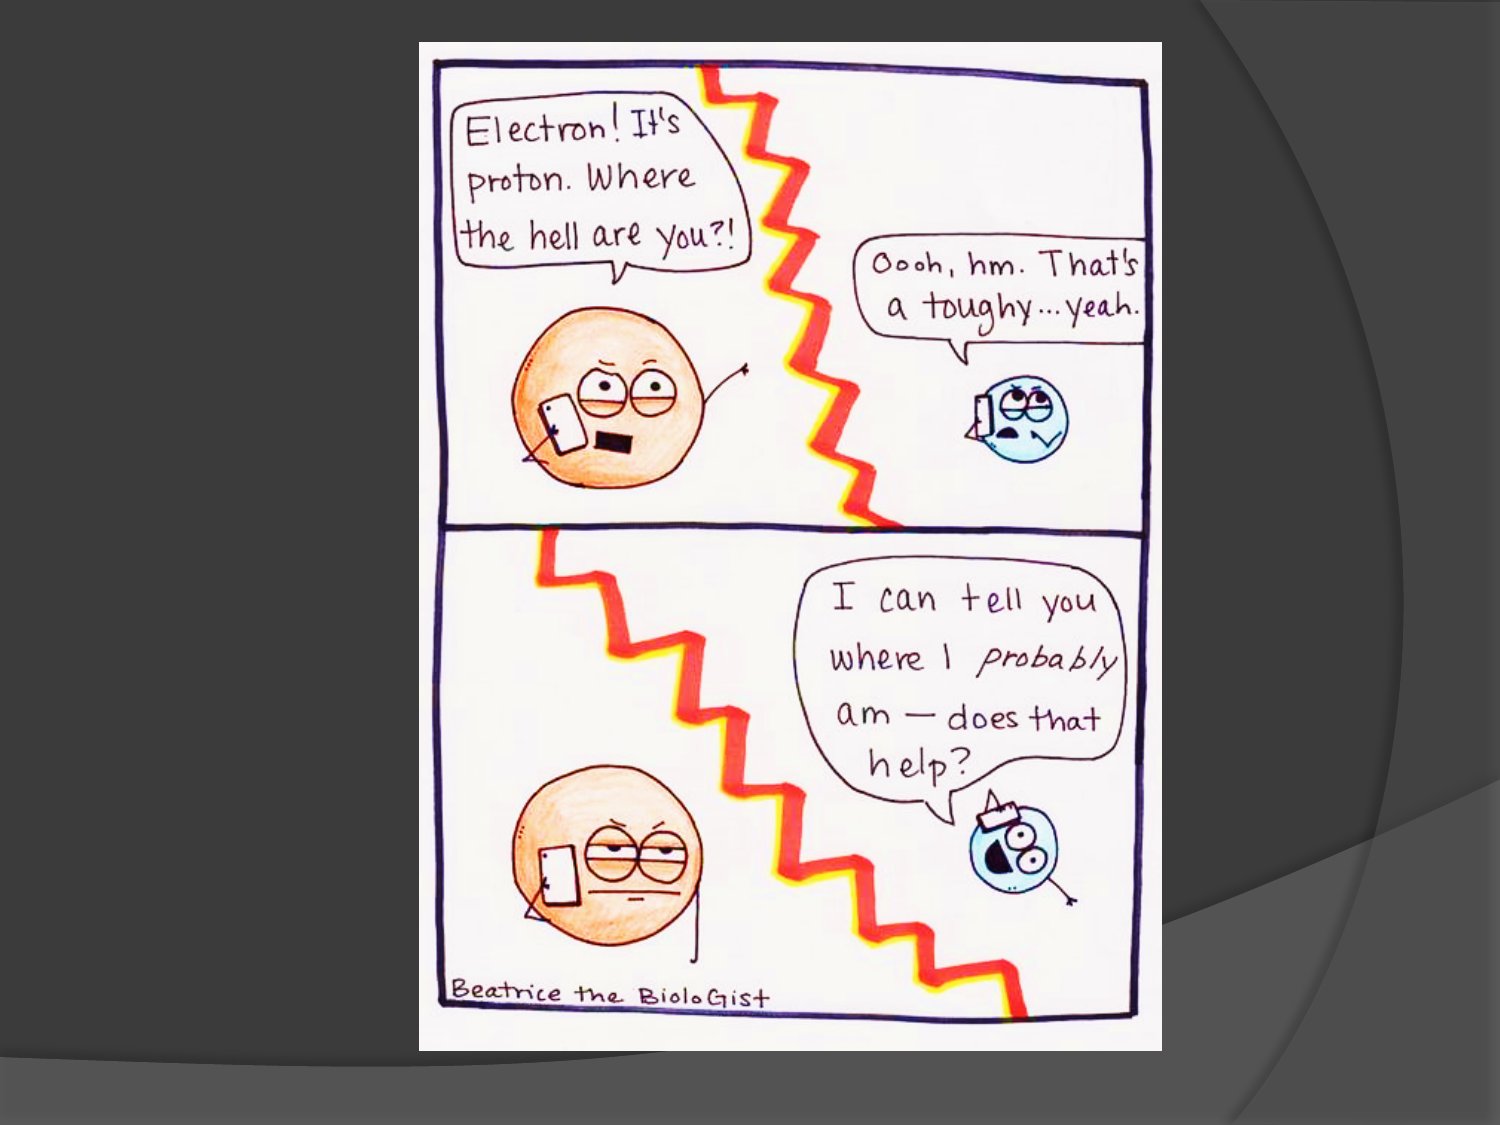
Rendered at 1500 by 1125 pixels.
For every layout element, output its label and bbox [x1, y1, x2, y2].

picture [418, 42, 1162, 1051]
